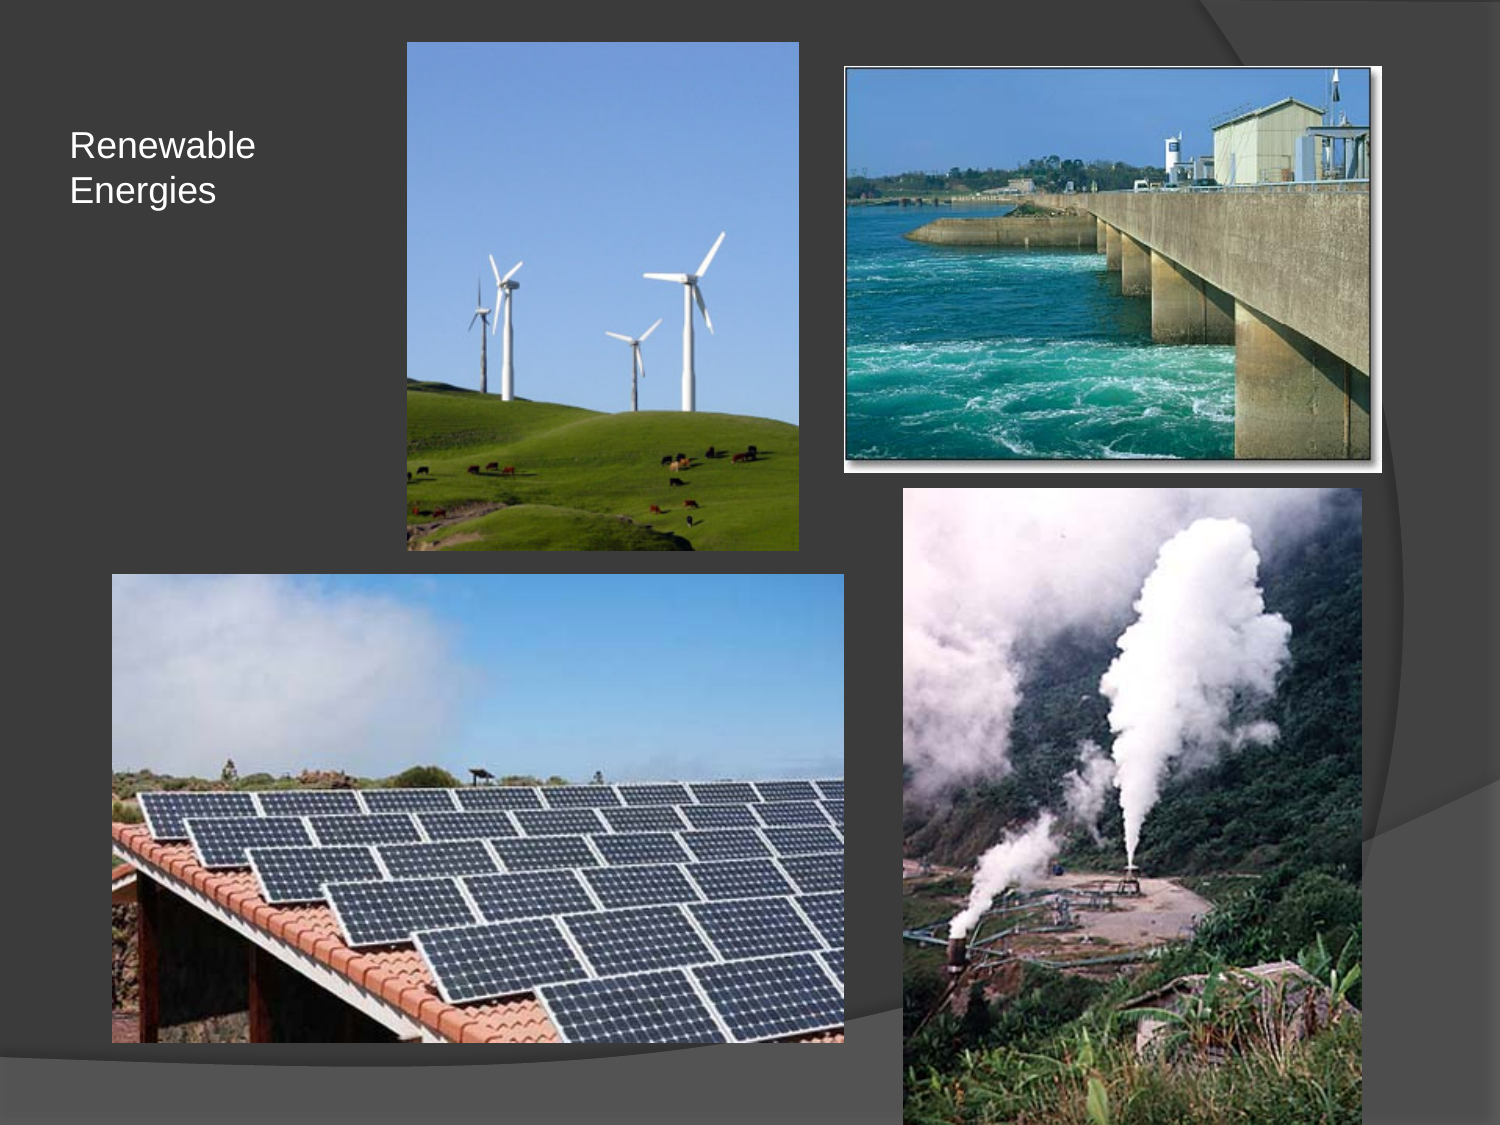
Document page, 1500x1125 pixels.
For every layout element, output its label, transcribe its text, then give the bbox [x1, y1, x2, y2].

picture [903, 488, 1362, 1125]
text_box Renewable Energies [54, 113, 272, 219]
picture [407, 42, 799, 551]
picture [111, 573, 844, 1044]
picture [844, 66, 1383, 473]
